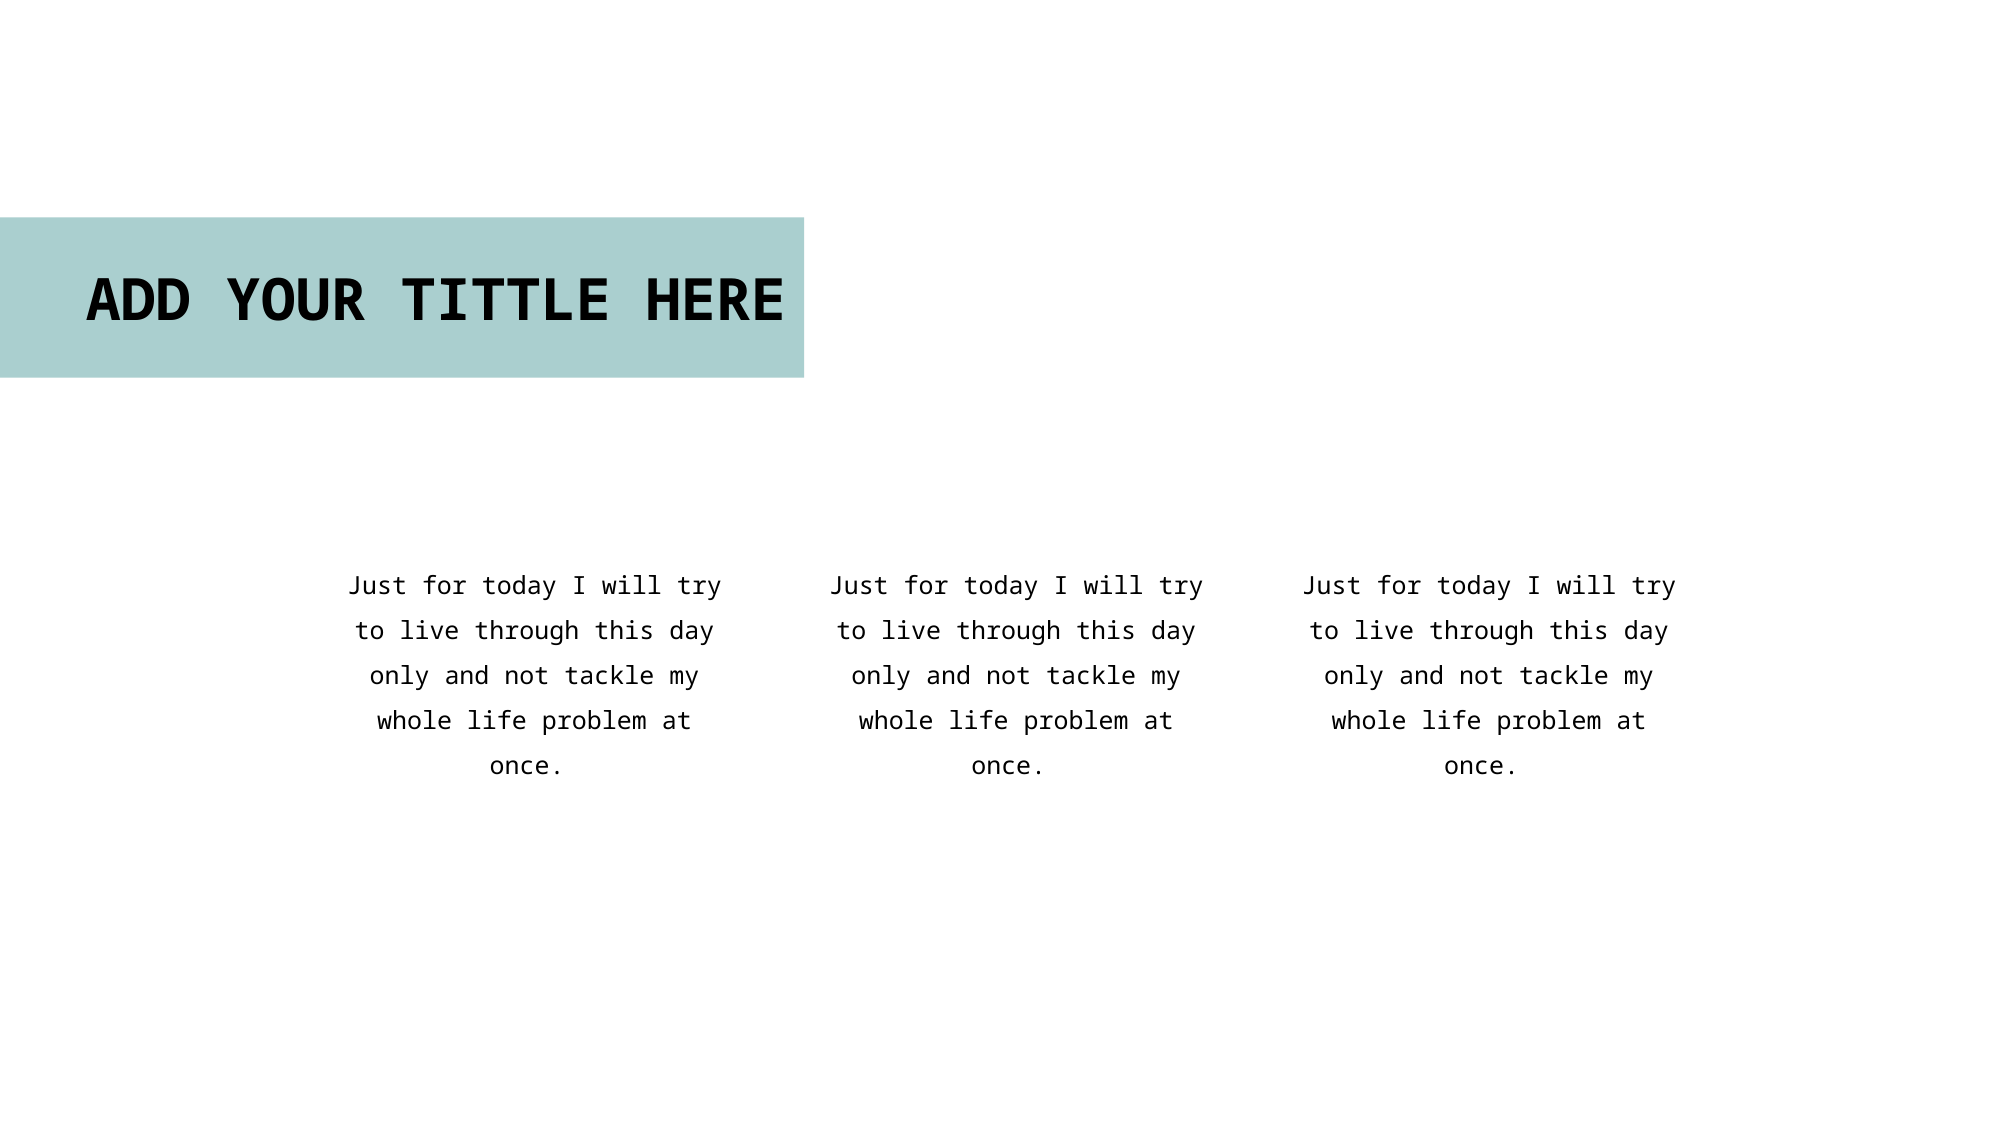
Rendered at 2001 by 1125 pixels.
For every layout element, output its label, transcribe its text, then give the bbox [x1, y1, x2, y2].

text_box Just for today I will try to live through this day only and not tackle my whole life problem at once. [332, 547, 738, 832]
text_box Just for today I will try to live through this day only and not tackle my whole life problem at once. [1286, 547, 1692, 832]
text_box [0, 216, 805, 379]
text_box ADD YOUR TITTLE HERE [67, 254, 805, 340]
text_box Just for today I will try to live through this day only and not tackle my whole life problem at once. [813, 547, 1219, 832]
